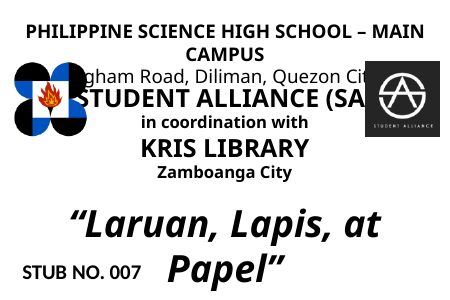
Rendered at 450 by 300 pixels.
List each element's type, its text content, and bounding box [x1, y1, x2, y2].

text_box PHILIPPINE SCIENCE HIGH SCHOOL – MAIN CAMPUS Agham Road, Diliman, Quezon City [0, 12, 450, 74]
text_box STUDENT ALLIANCE (SA) in coordination with KRIS LIBRARY Zamboanga City [0, 74, 450, 190]
text_box STUB NO. 007 [7, 251, 213, 292]
picture [364, 60, 441, 137]
text_box “Laruan, Lapis, at Papel” [0, 192, 450, 298]
picture [12, 60, 88, 137]
